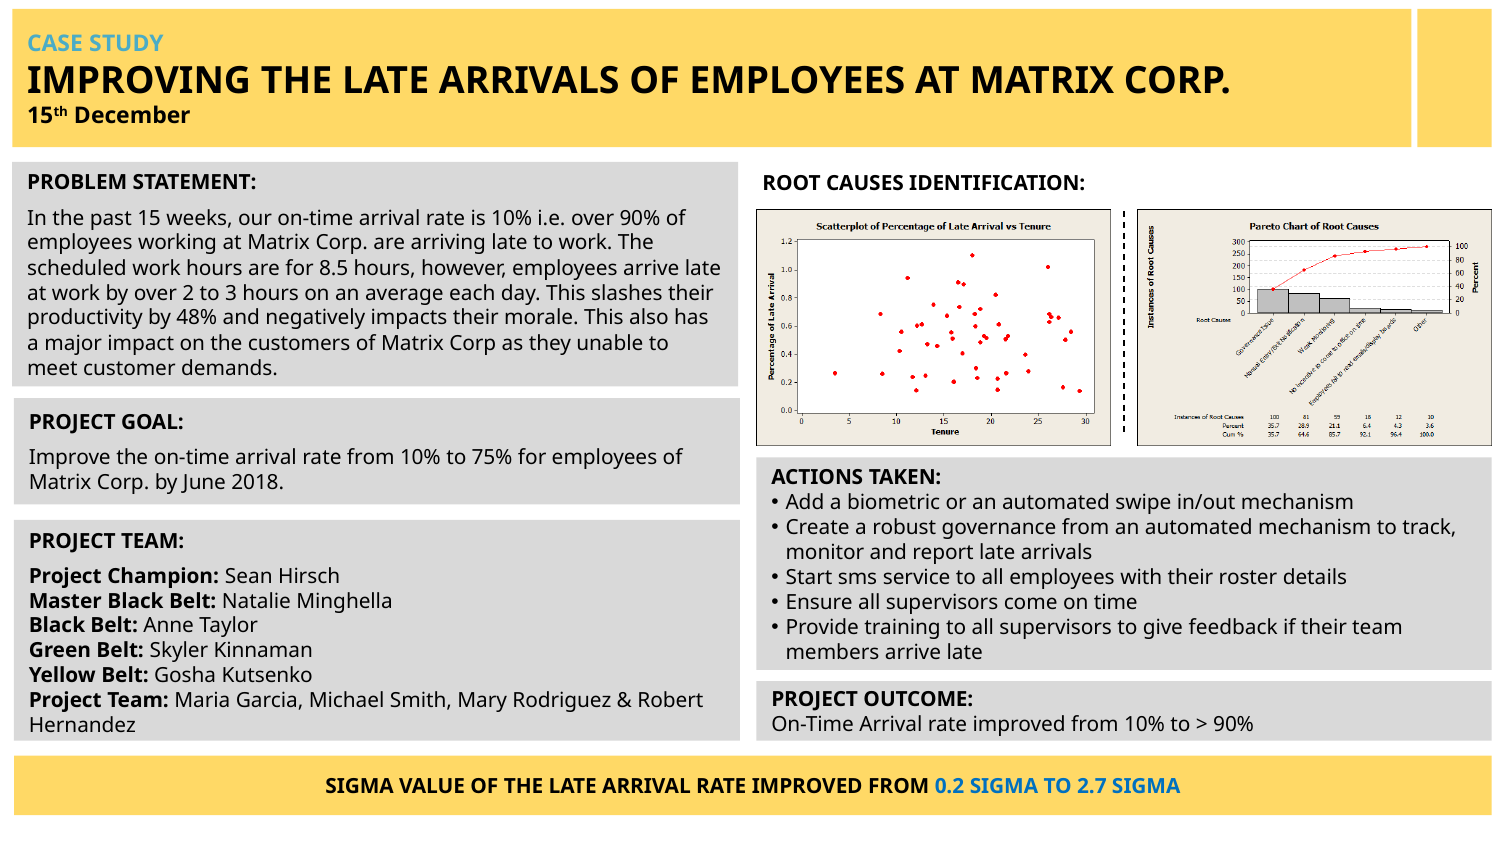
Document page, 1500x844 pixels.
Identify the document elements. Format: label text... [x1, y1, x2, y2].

text_box [1415, 7, 1494, 149]
text_box ROOT CAUSES IDENTIFICATION: [747, 161, 1101, 202]
text_box PROJECT OUTCOME: On-Time Arrival rate improved from 10% to > 90% [754, 679, 1494, 743]
text_box PROJECT TEAM: Project Champion: Sean Hirsch Master Black Belt: Natalie Minghella Black Belt: Anne Taylor Green Belt: Skyler Kinnaman Yellow Belt: Gosha Kutsenko Project Team: Maria Garcia, Michael Smith, Mary Rodriguez & Robert Hernandez [12, 518, 742, 743]
text_box CASE STUDY IMPROVING THE LATE ARRIVALS OF EMPLOYEES AT MATRIX CORP. 15th December [10, 7, 1414, 149]
picture [756, 209, 1111, 446]
text_box SIGMA VALUE OF THE LATE ARRIVAL RATE IMPROVED FROM 0.2 SIGMA TO 2.7 SIGMA [12, 754, 1494, 817]
picture [1137, 209, 1493, 446]
text_box PROJECT GOAL: Improve the on-time arrival rate from 10% to 75% for employees of Matrix Corp. by June 2018. [12, 396, 742, 507]
text_box PROBLEM STATEMENT: In the past 15 weeks, our on-time arrival rate is 10% i.e. over 90% of employees working at Matrix Corp. are arriving late to work. The scheduled work hours are for 8.5 hours, however, employees arrive late at work by over 2 to 3 hours on an average each day. This slashes their productivity by 48% and negatively impacts their morale. This also has a major impact on the customers of Matrix Corp as they unable to meet customer demands. [10, 160, 740, 388]
text_box ACTIONS TAKEN: Add a biometric or an automated swipe in/out mechanism Create a robust governance from an automated mechanism to track, monitor and report late arrivals Start sms service to all employees with their roster details Ensure all supervisors come on time Provide training to all supervisors to give feedback if their team members arrive late [754, 455, 1494, 672]
